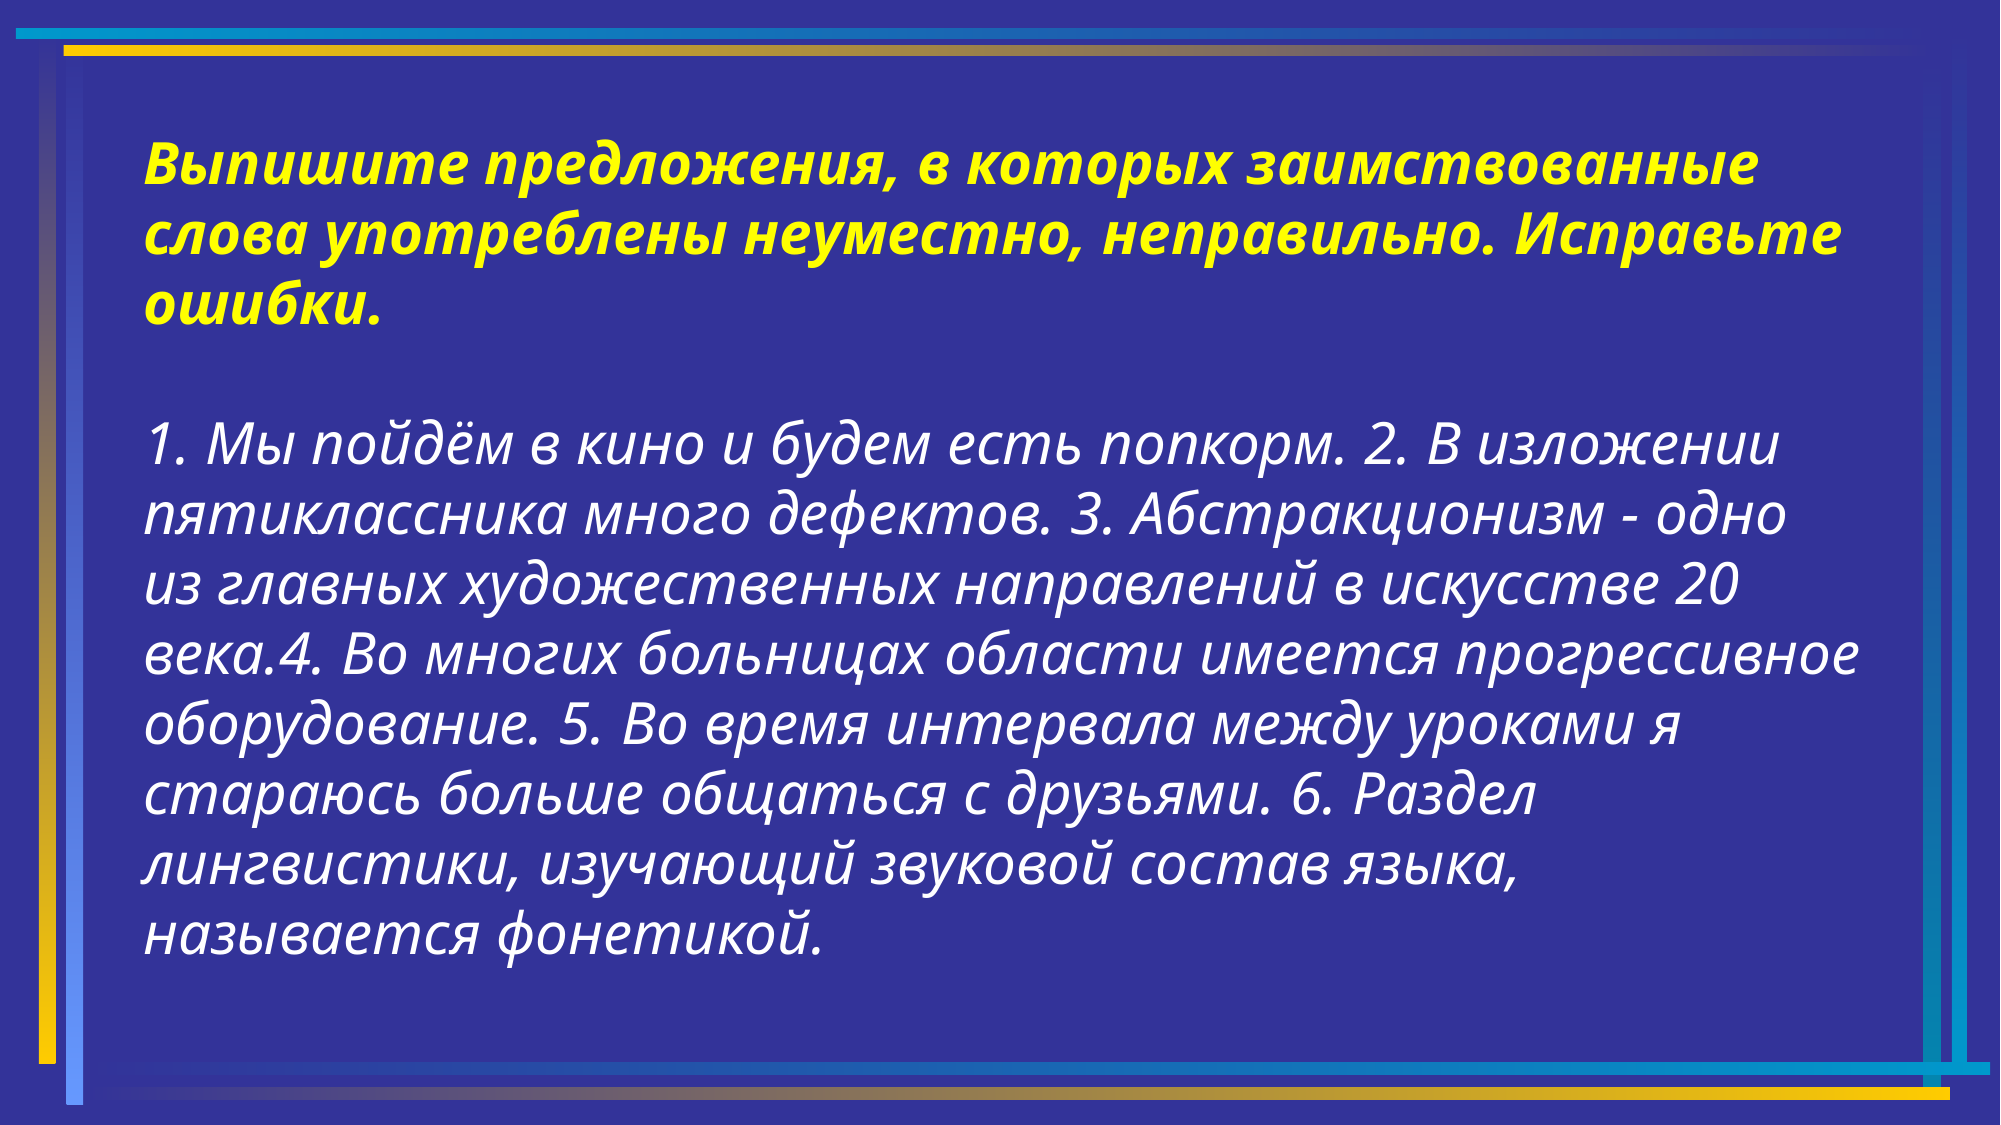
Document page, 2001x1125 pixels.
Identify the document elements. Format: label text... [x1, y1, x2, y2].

title Выпишите предложения, в которых заимствованные слова употреблены неуместно, неправильно. Исправьте ошибки. 1. Мы пойдём в кино и будем есть попкорм. 2. В изложении пятиклассника много дефектов. 3. Абстракционизм - одно из главных художественных направлений в искусстве 20 века.4. Во многих больницах области имеется прогрессивное оборудование. 5. Во время интервала между уроками я стараюсь больше общаться с друзьями. 6. Раздел лингвистики, изучающий звуковой состав языка, называется фонетикой. [128, 118, 1879, 963]
picture [1545, 1062, 1552, 1075]
